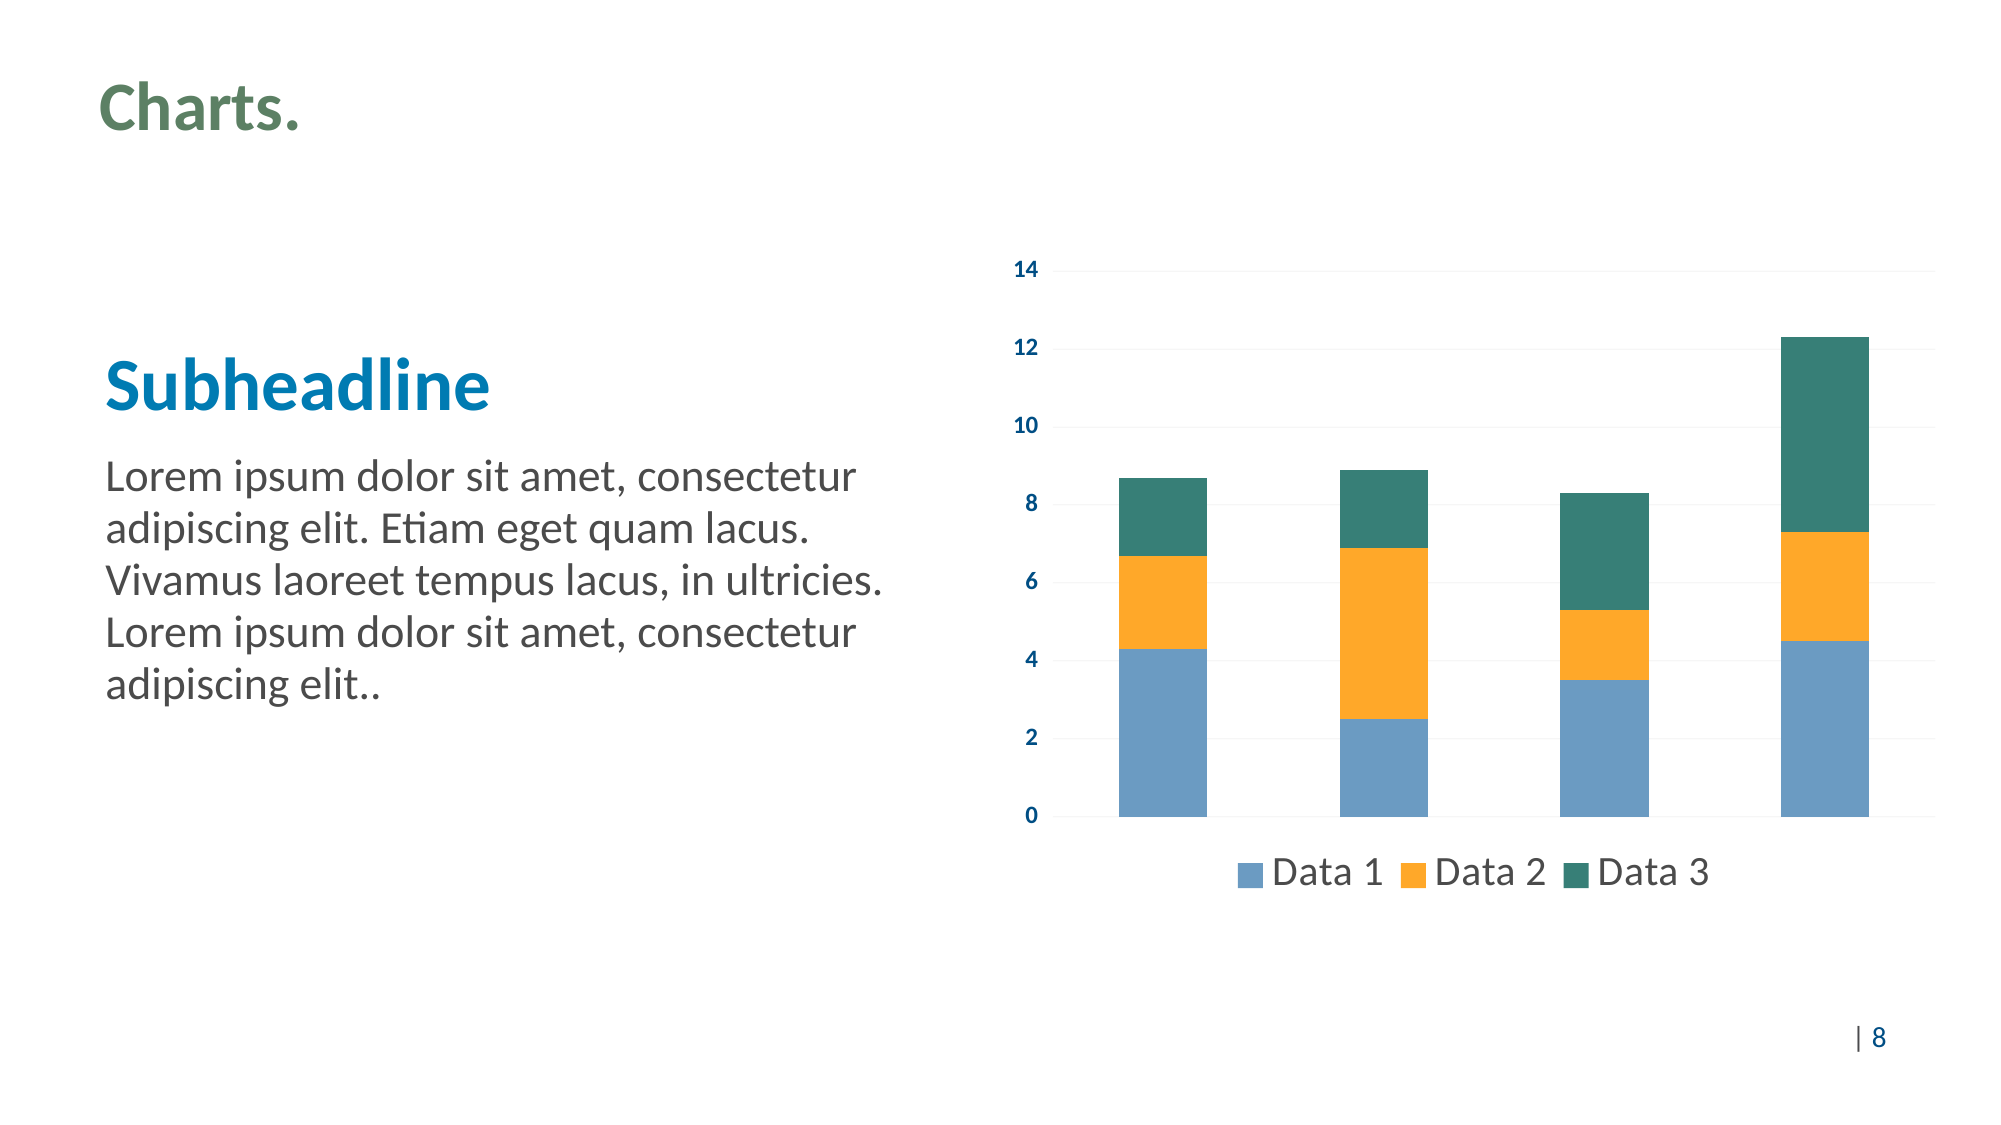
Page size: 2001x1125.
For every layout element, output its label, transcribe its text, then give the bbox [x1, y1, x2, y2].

text_box Subheadline [105, 335, 943, 426]
chart [993, 245, 1955, 913]
title Charts. [84, 63, 1295, 154]
text_box Lorem ipsum dolor sit amet, consectetur adipiscing elit. Etiam eget quam lacus. Vivamus laoreet tempus lacus, in ultricies. Lorem ipsum dolor sit amet, consectetur adipiscing elit.. [105, 448, 909, 875]
